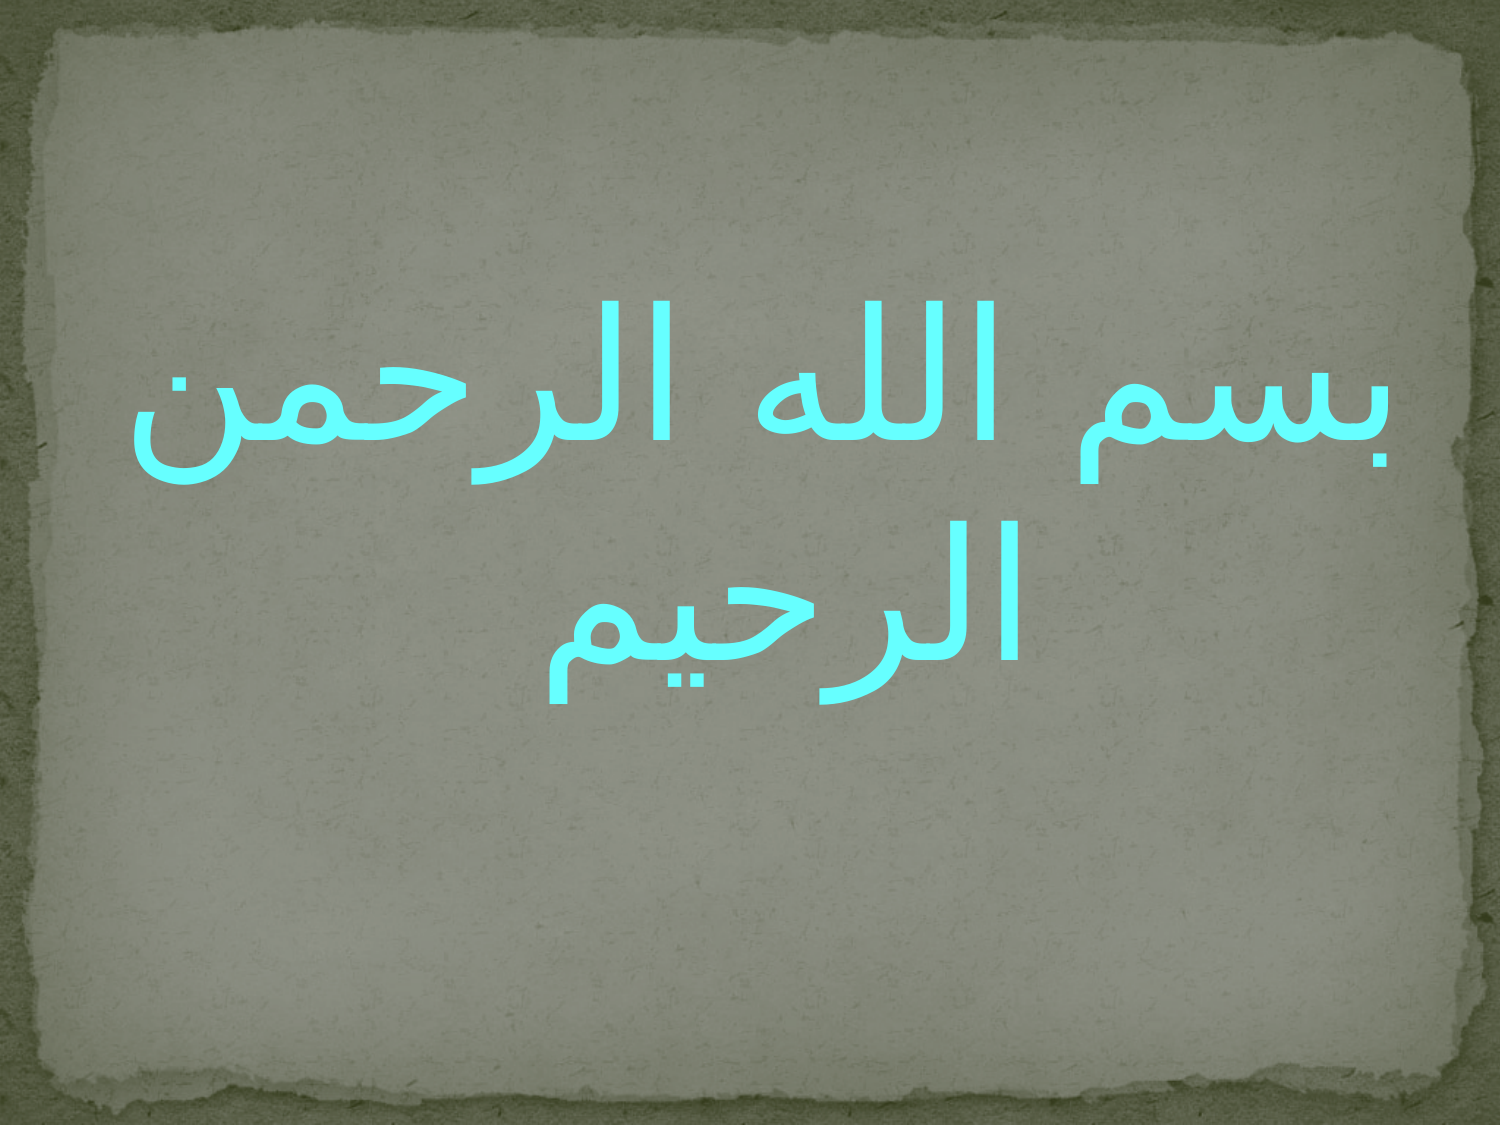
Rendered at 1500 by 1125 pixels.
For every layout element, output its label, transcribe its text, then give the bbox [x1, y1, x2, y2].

list بسم الله الرحمن الرحیم [75, 249, 1454, 1000]
